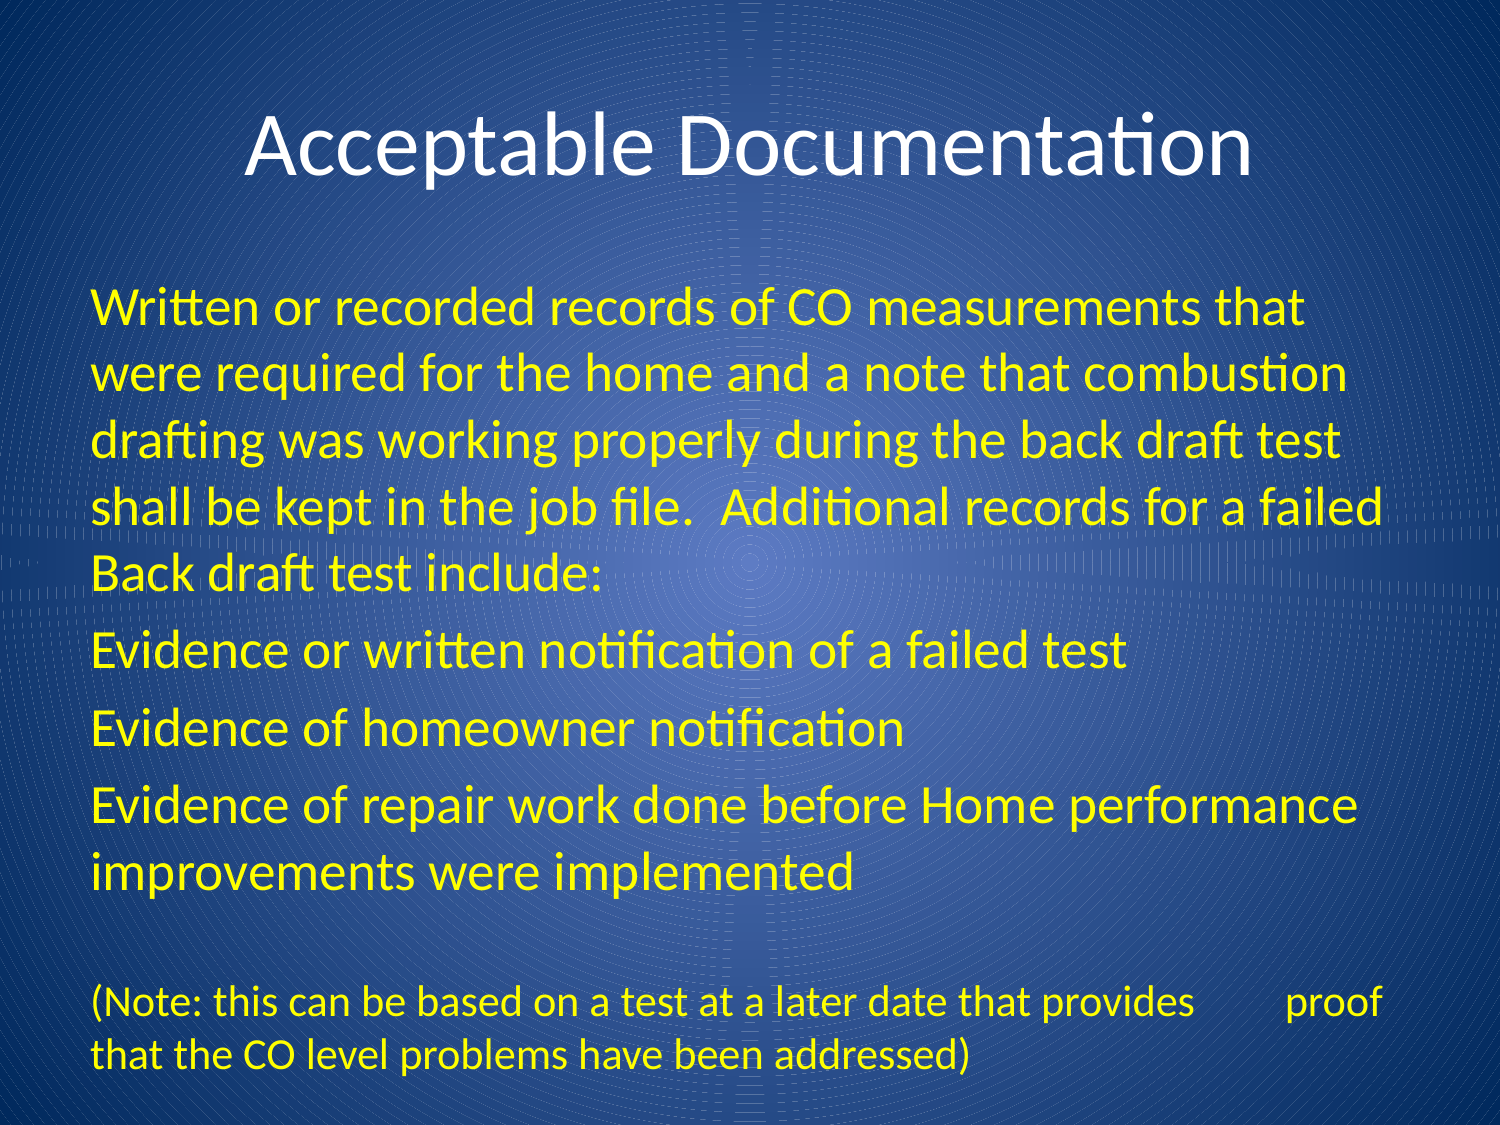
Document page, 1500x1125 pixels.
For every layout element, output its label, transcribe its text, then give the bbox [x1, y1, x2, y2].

list Written or recorded records of CO measurements that were required for the home and a note that combustion drafting was working properly during the back draft test shall be kept in the job file. Additional records for a failed Back draft test include: Evidence or written notification of a failed test Evidence of homeowner notification Evidence of repair work done before Home performance improvements were implemented (Note: this can be based on a test at a later date that provides proof that the CO level problems have been addressed) [75, 262, 1425, 1100]
title Acceptable Documentation [75, 45, 1425, 233]
